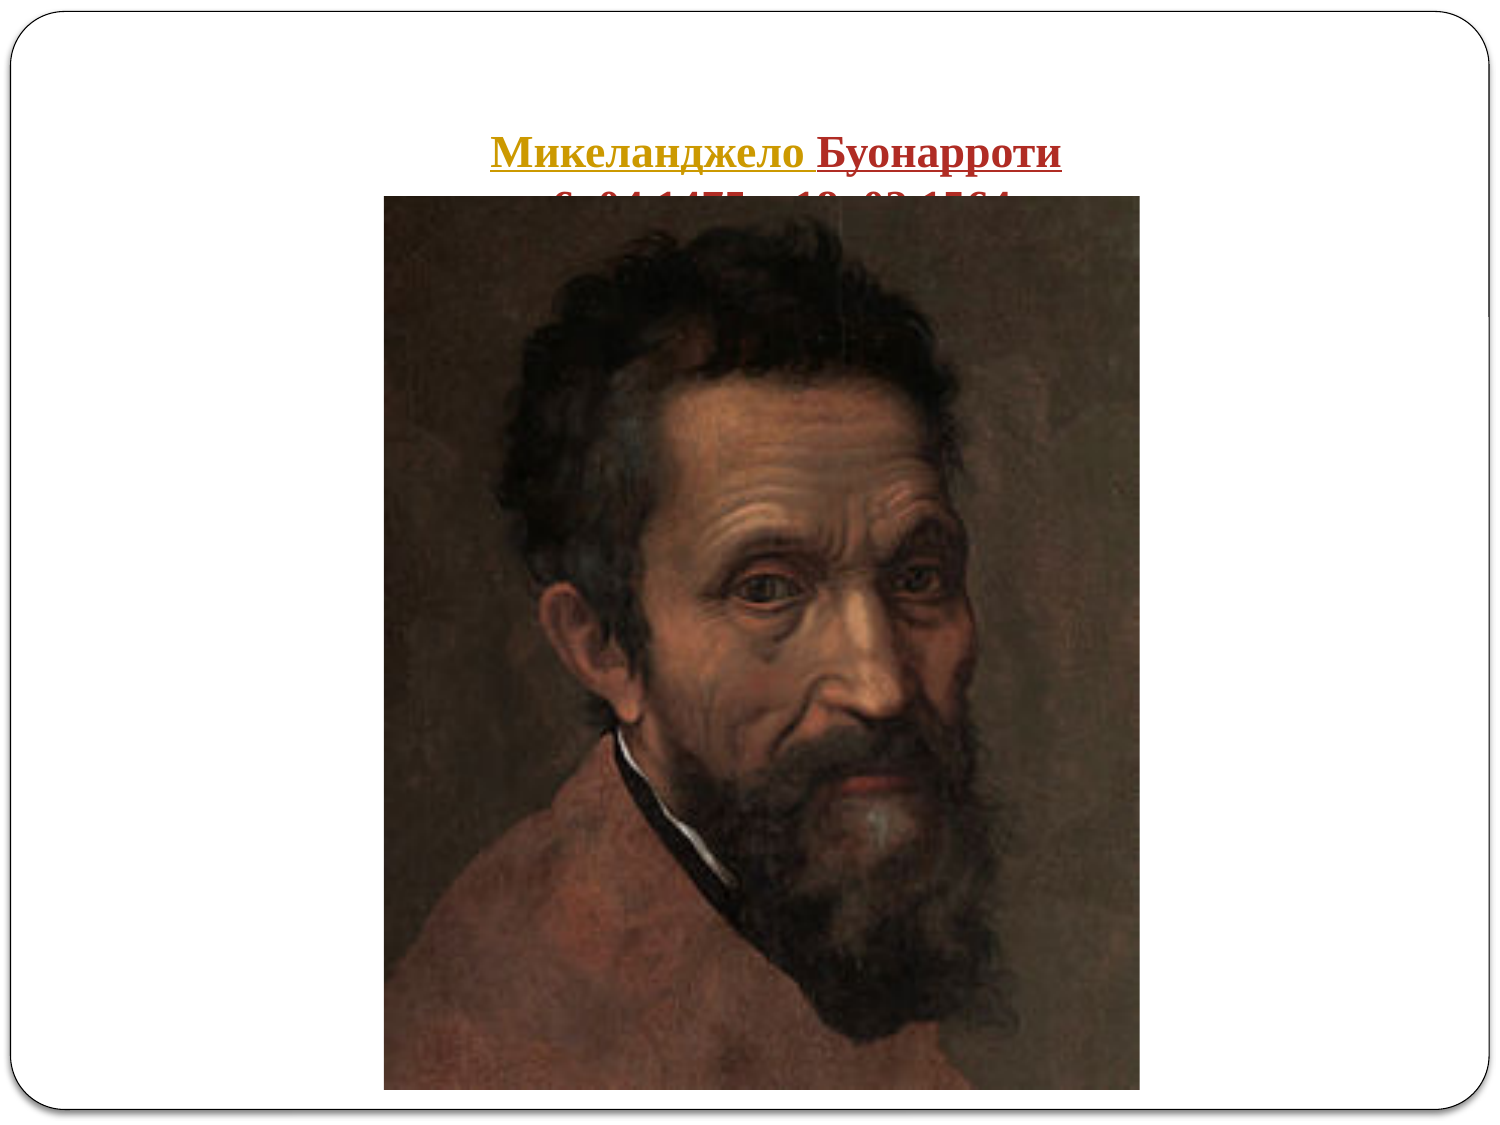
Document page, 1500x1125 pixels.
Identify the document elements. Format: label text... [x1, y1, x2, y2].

picture [383, 195, 1140, 1090]
title Микеланджело Буонарроти 6. 04.1475 – 18. 02.1564 [75, 113, 1500, 302]
